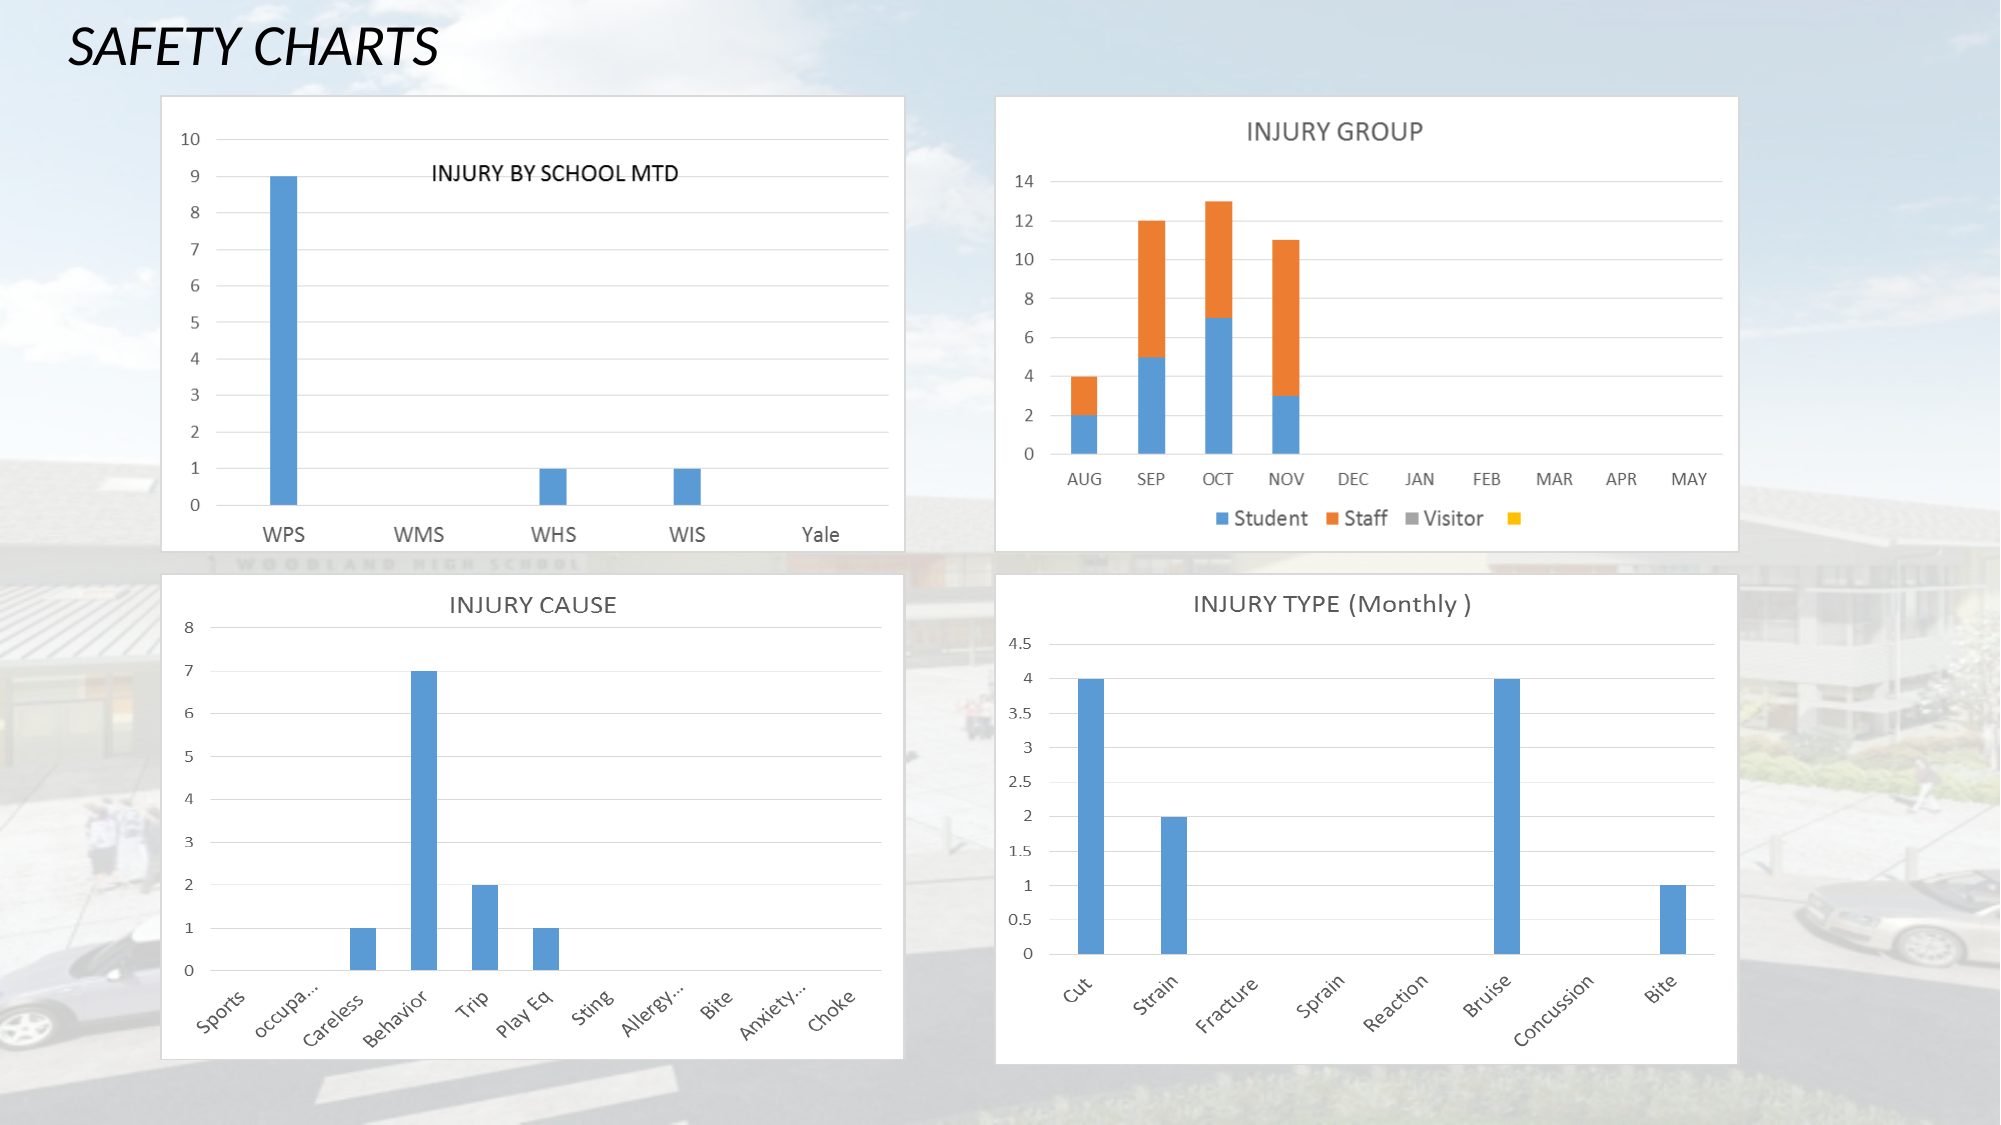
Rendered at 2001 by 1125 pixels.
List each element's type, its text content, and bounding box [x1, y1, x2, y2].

picture [994, 573, 1740, 1065]
picture [160, 95, 906, 553]
text_box SAFETY CHARTS [53, 0, 468, 85]
picture [160, 573, 906, 1060]
picture [994, 95, 1740, 553]
